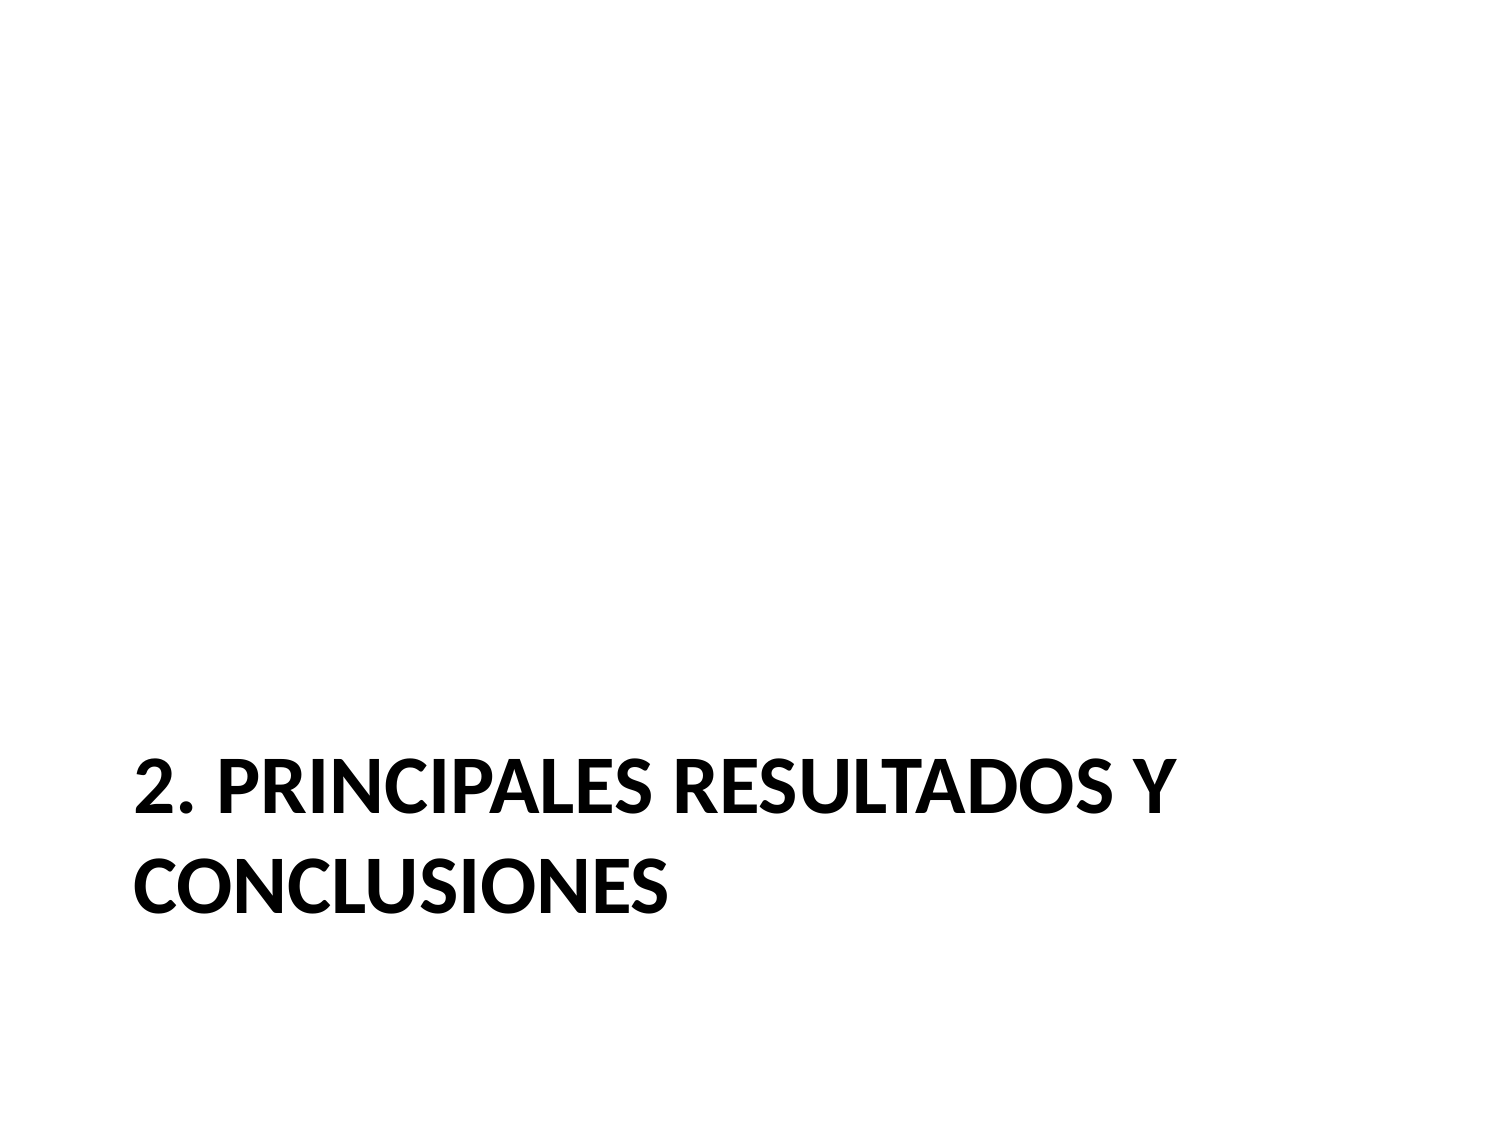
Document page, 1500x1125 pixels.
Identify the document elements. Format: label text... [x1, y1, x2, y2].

title 2. Principales resultados y Conclusiones [118, 722, 1394, 947]
